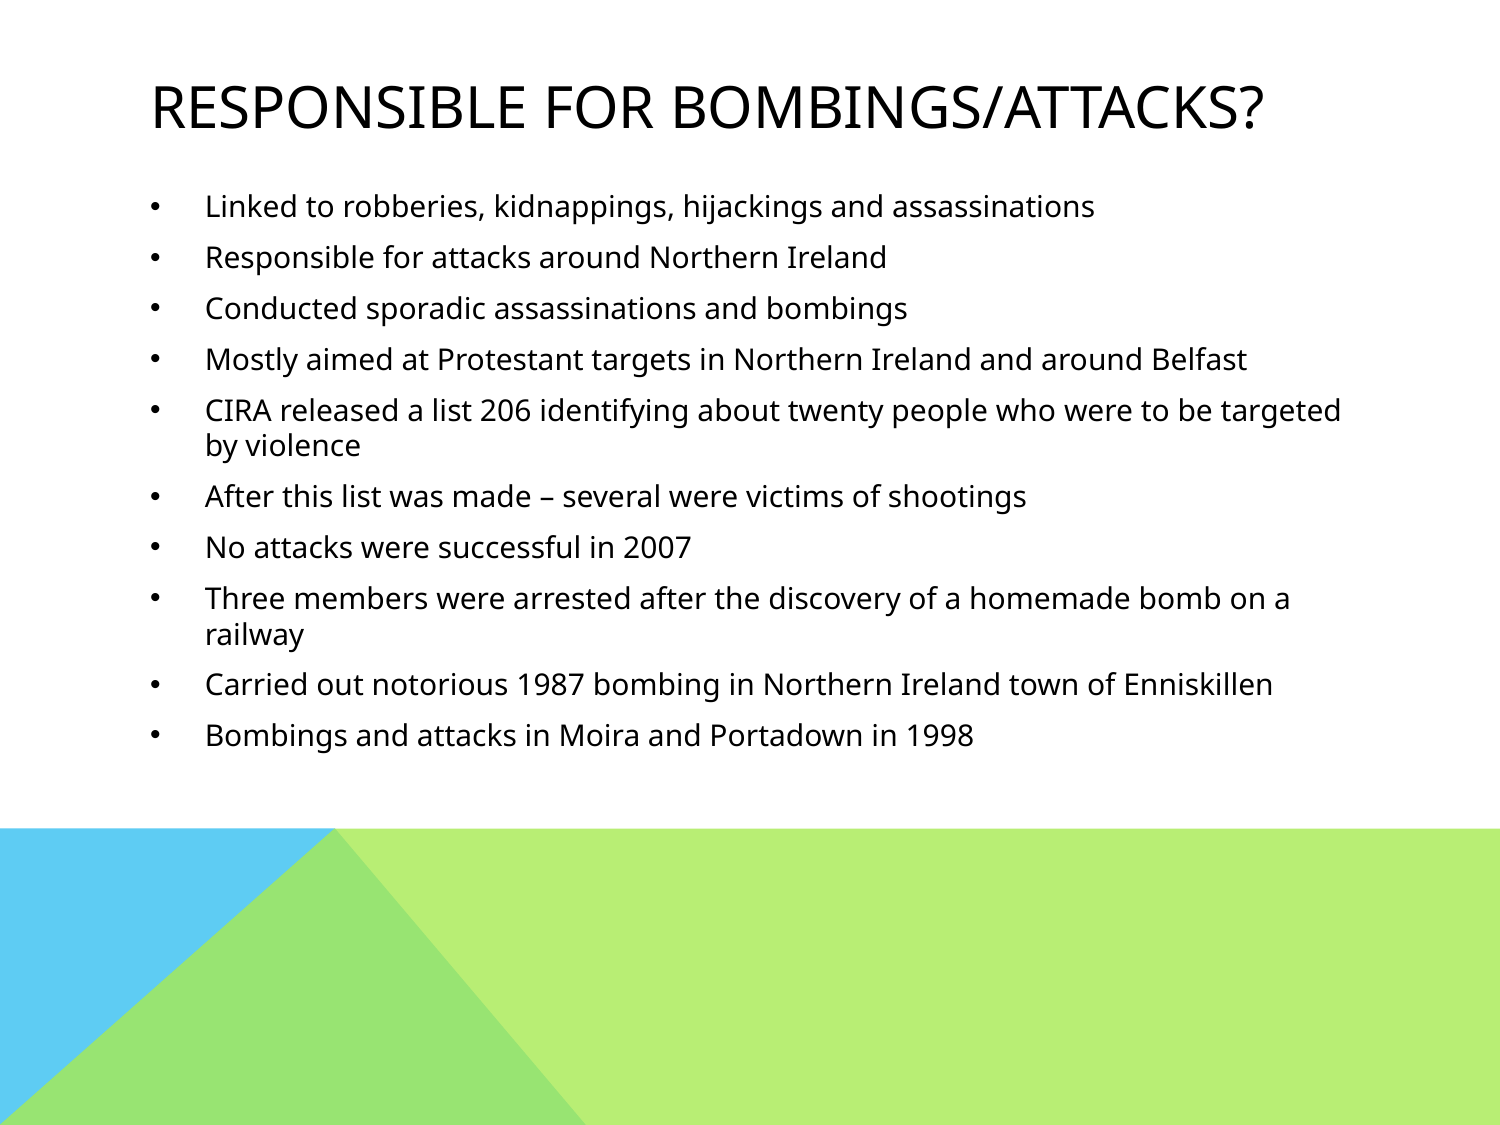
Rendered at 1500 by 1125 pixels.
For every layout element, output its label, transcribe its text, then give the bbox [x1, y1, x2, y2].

list Linked to robberies, kidnappings, hijackings and assassinations Responsible for attacks around Northern Ireland Conducted sporadic assassinations and bombings Mostly aimed at Protestant targets in Northern Ireland and around Belfast CIRA released a list 206 identifying about twenty people who were to be targeted by violence After this list was made – several were victims of shootings No attacks were successful in 2007 Three members were arrested after the discovery of a homemade bomb on a railway Carried out notorious 1987 bombing in Northern Ireland town of Enniskillen Bombings and attacks in Moira and Portadown in 1998 [135, 180, 1369, 768]
title Responsible for BOMBINGS/ATTACKS? [135, 60, 1369, 150]
